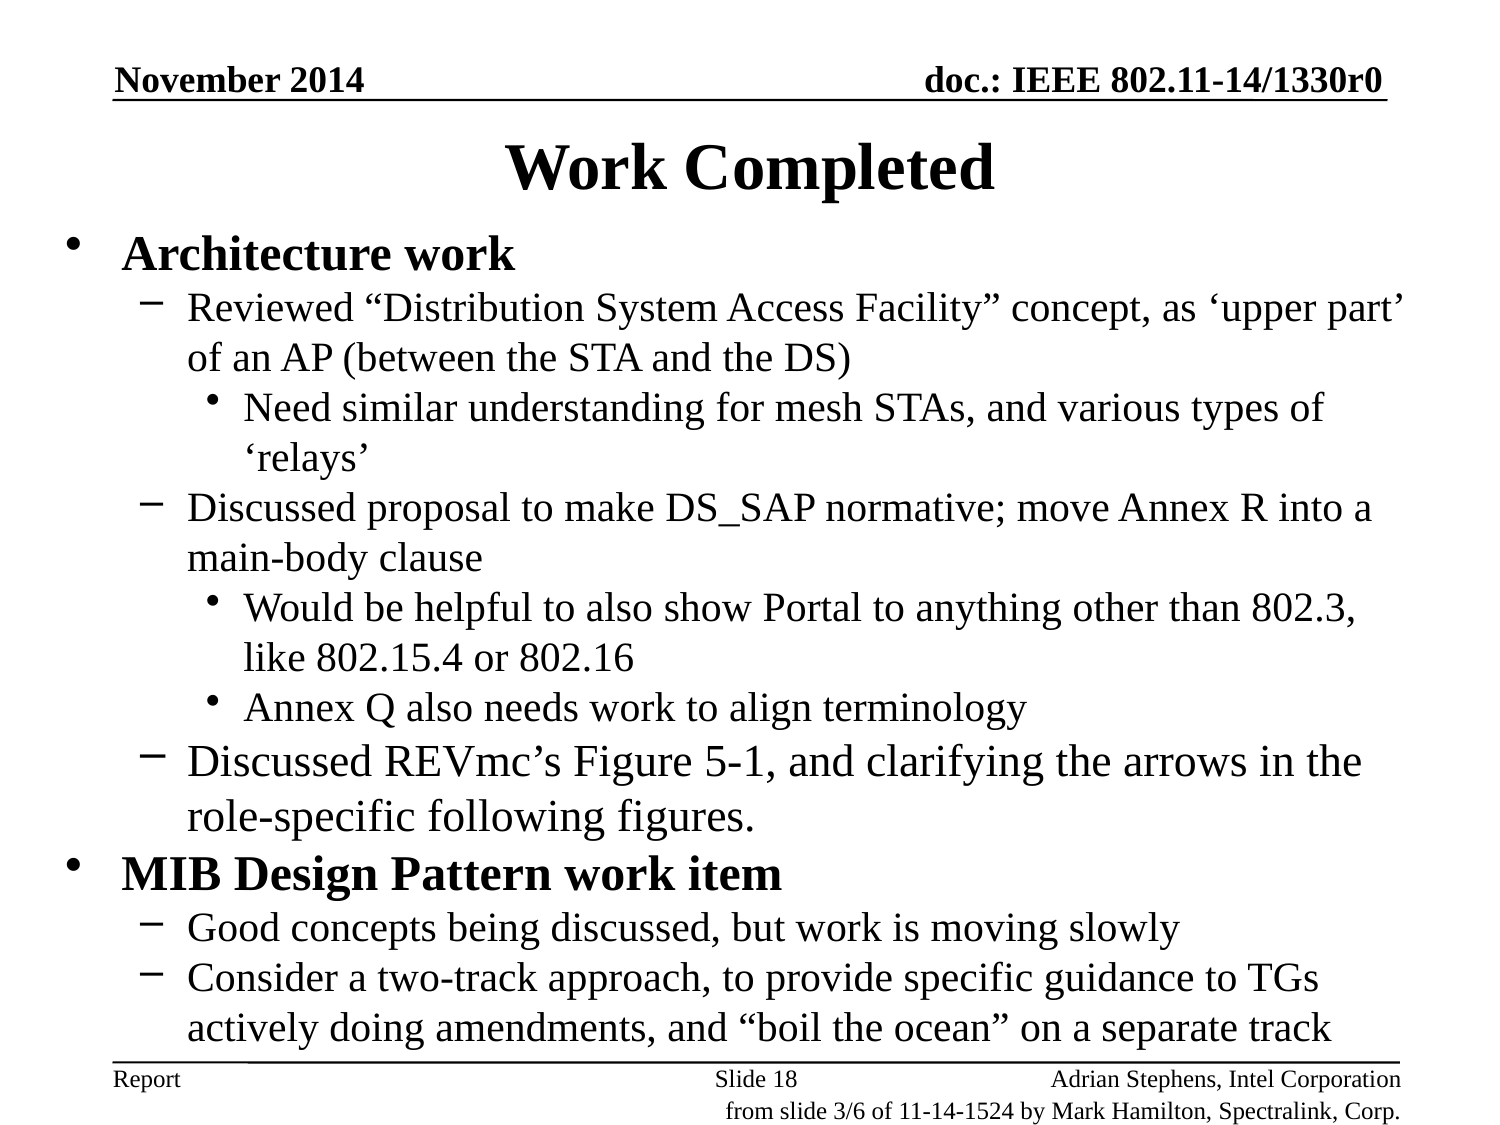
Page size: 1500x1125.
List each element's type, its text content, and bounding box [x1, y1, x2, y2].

list Architecture work Reviewed “Distribution System Access Facility” concept, as ‘upper part’ of an AP (between the STA and the DS) Need similar understanding for mesh STAs, and various types of ‘relays’ Discussed proposal to make DS_SAP normative; move Annex R into a main-body clause Would be helpful to also show Portal to anything other than 802.3, like 802.15.4 or 802.16 Annex Q also needs work to align terminology Discussed REVmc’s Figure 5-1, and clarifying the arrows in the role-specific following figures. MIB Design Pattern work item Good concepts being discussed, but work is moving slowly Consider a two-track approach, to provide specific guidance to TGs actively doing amendments, and “boil the ocean” on a separate track [50, 212, 1425, 1025]
footer Adrian Stephens, Intel Corporation [1047, 1061, 1402, 1087]
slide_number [114, 54, 374, 101]
title Work Completed [112, 112, 1388, 212]
slide_number Slide 18 [712, 1061, 800, 1087]
text_box from slide 3/6 of 11-14-1524 by Mark Hamilton, Spectralink, Corp. [343, 1087, 1417, 1125]
